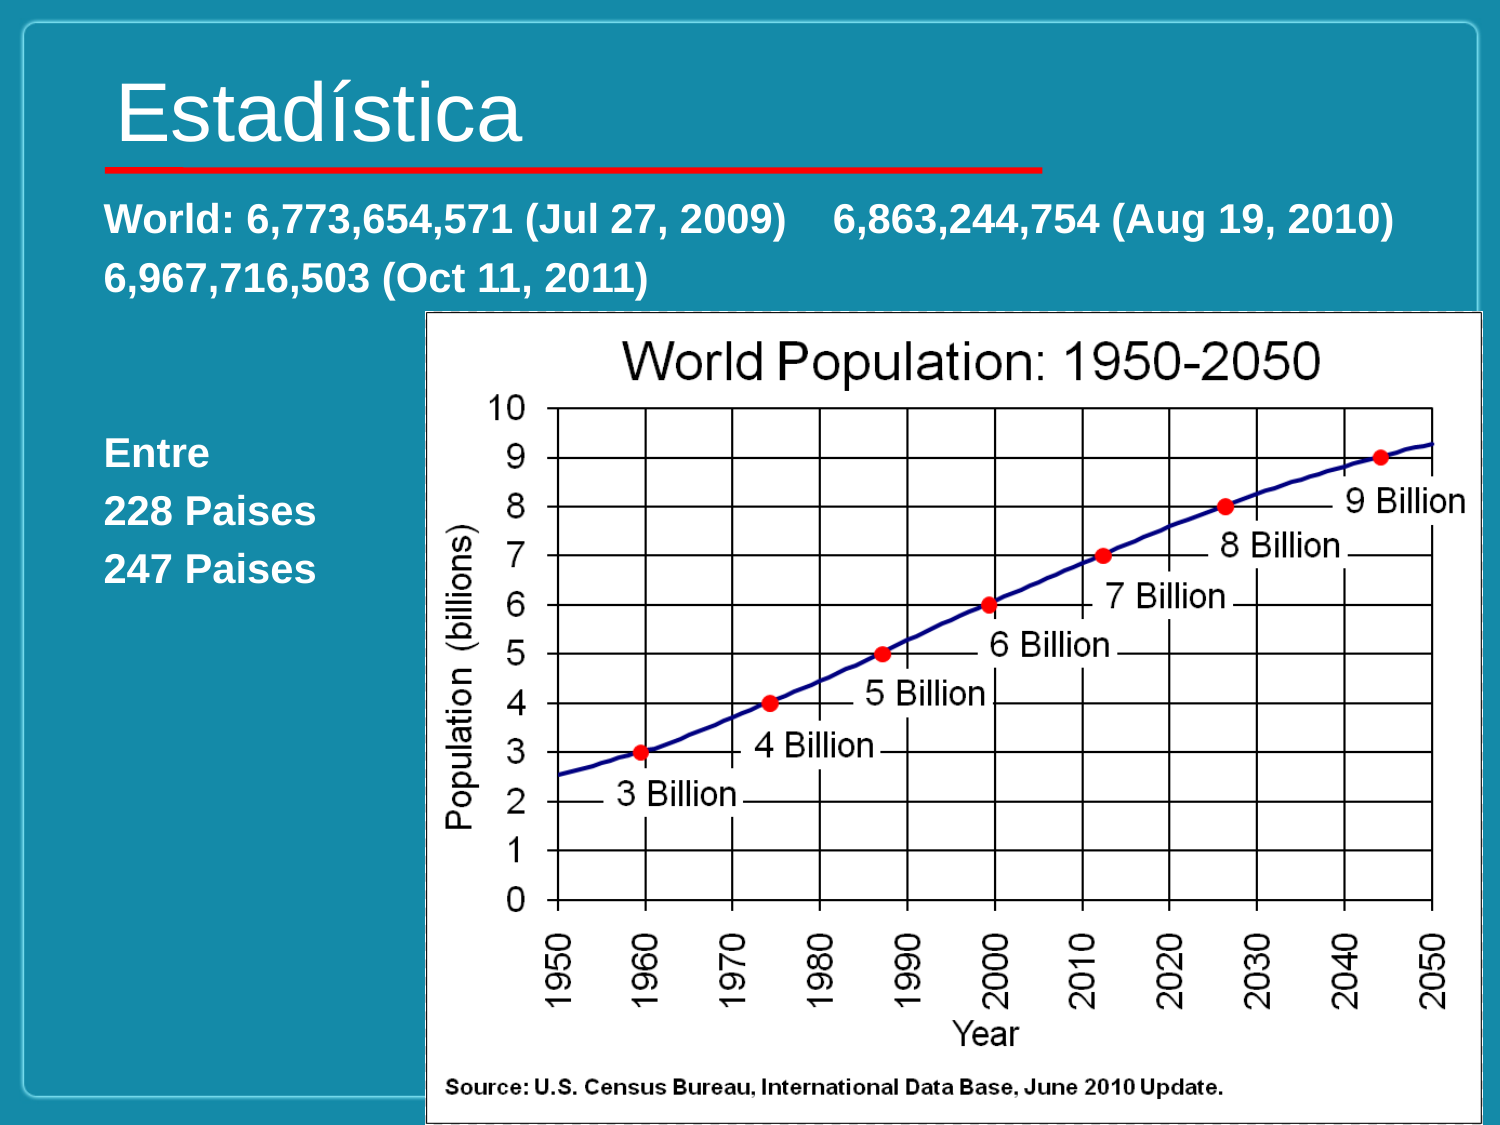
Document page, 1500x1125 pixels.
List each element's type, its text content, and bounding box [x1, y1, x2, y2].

title Estadística [99, 36, 1365, 179]
list World: 6,773,654,571 (Jul 27, 2009) 6,863,244,754 (Aug 19, 2010) 6,967,716,503 (Oct 11, 2011) Entre 228 Paises 247 Paises [88, 184, 1500, 358]
picture [0, 0, 1500, 1125]
